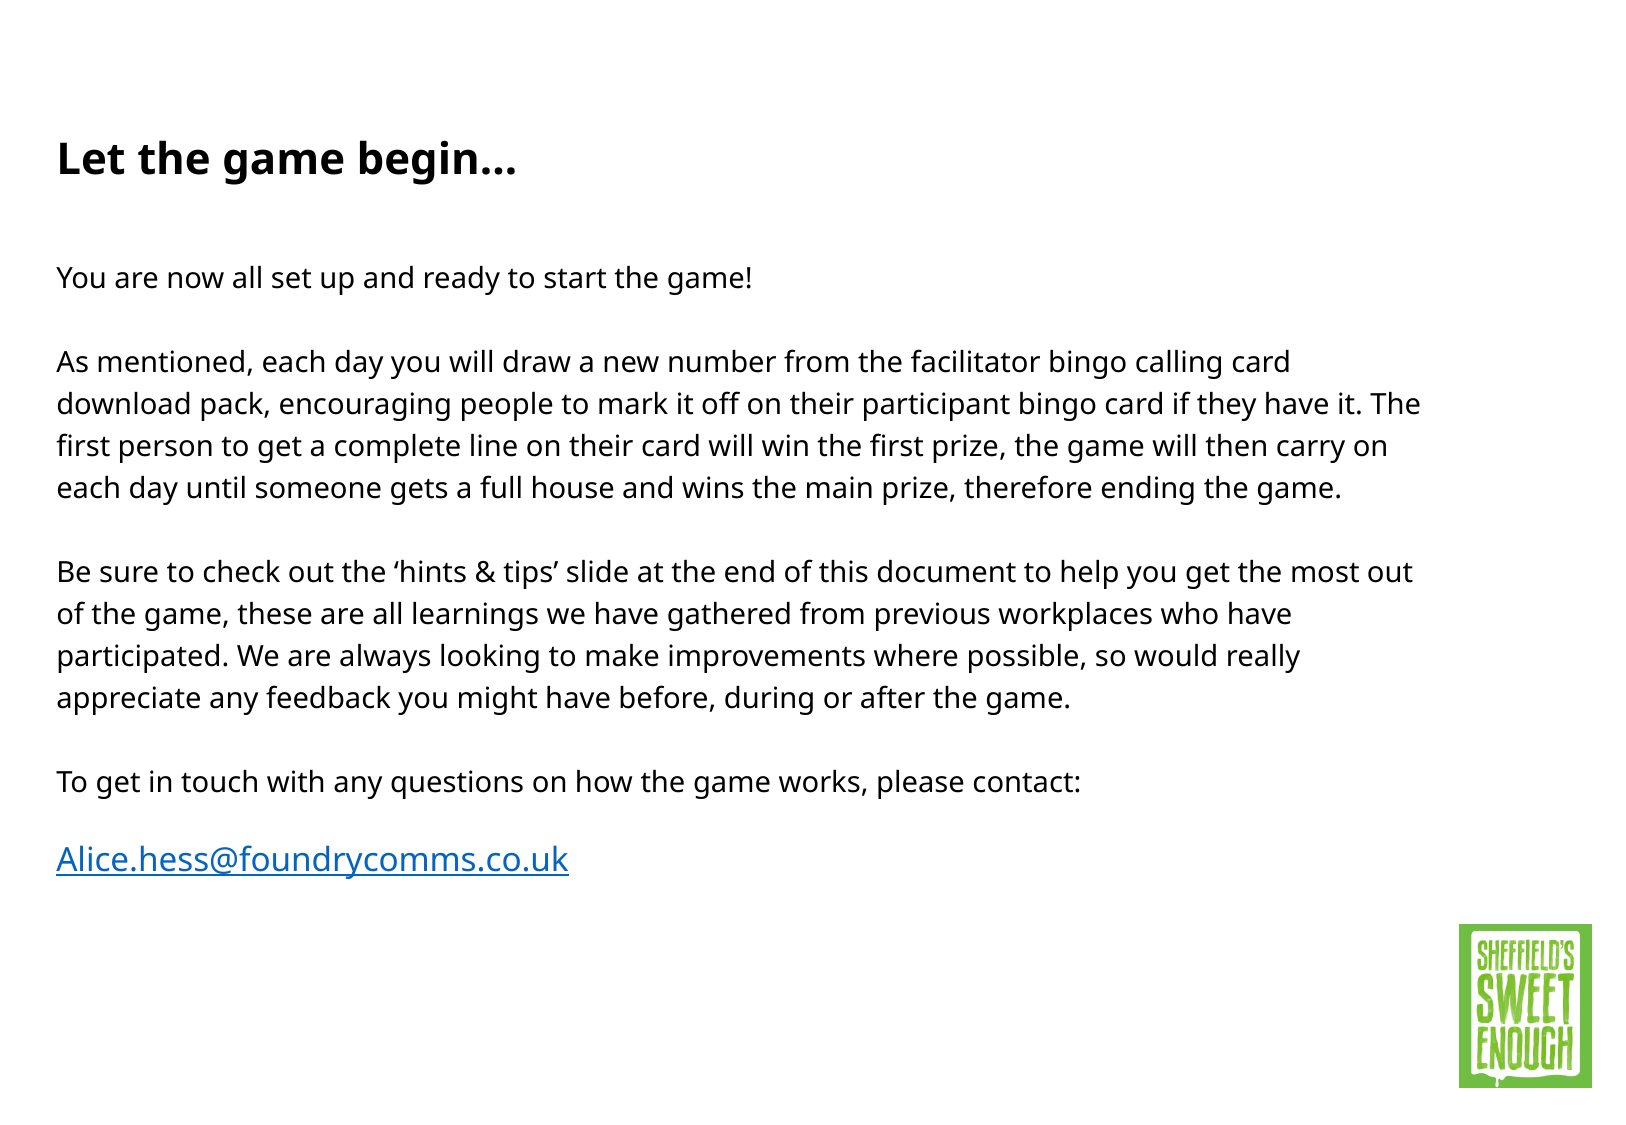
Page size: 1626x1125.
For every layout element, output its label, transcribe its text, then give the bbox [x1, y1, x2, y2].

text_box Let the game begin… You are now all set up and ready to start the game! As mentioned, each day you will draw a new number from the facilitator bingo calling card download pack, encouraging people to mark it off on their participant bingo card if they have it. The first person to get a complete line on their card will win the first prize, the game will then carry on each day until someone gets a full house and wins the main prize, therefore ending the game. Be sure to check out the ‘hints & tips’ slide at the end of this document to help you get the most out of the game, these are all learnings we have gathered from previous workplaces who have participated. We are always looking to make improvements where possible, so would really appreciate any feedback you might have before, during or after the game. To get in touch with any questions on how the game works, please contact: Alice.hess@foundrycomms.co.uk [38, 121, 1442, 887]
picture [1459, 924, 1593, 1088]
